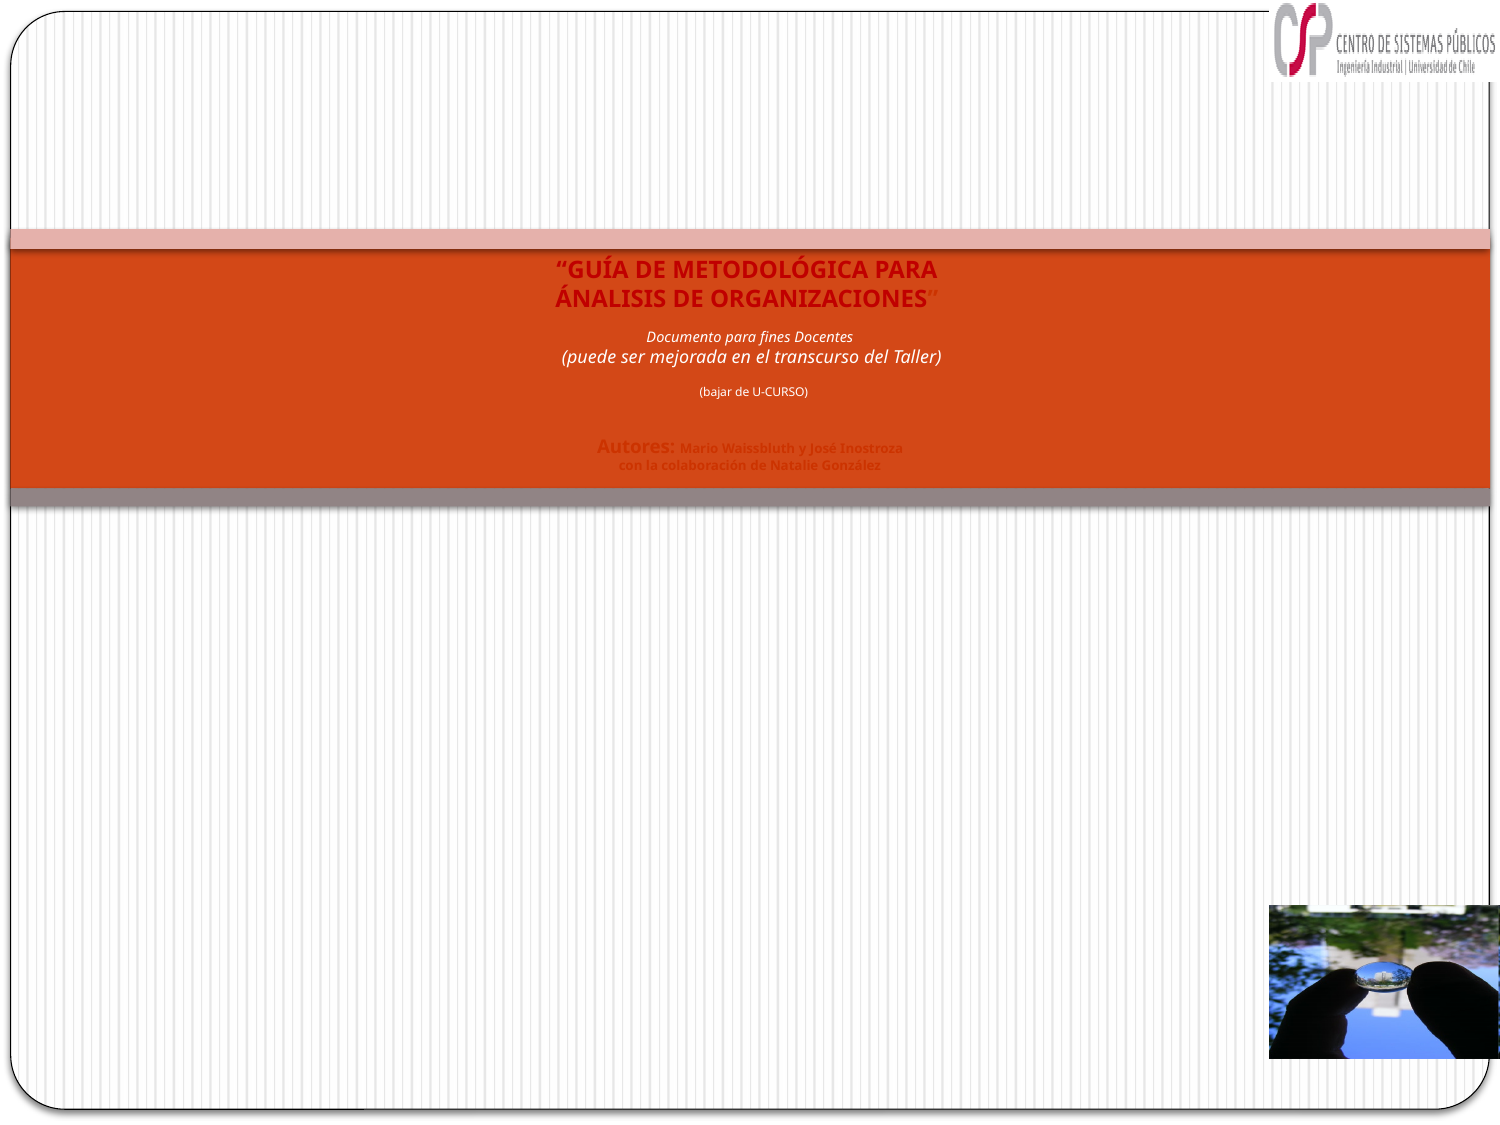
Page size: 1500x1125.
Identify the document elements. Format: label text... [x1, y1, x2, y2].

title “GUÍA DE METODOLÓGICA PARA ÁNALISIS DE ORGANIZACIONES” Documento para fines Docentes (puede ser mejorada en el transcurso del Taller) (bajar de U-CURSO) Autores: Mario Waissbluth y José Inostroza con la colaboración de Natalie González [75, 247, 1425, 489]
picture [1269, 904, 1500, 1059]
picture [1269, 0, 1500, 82]
